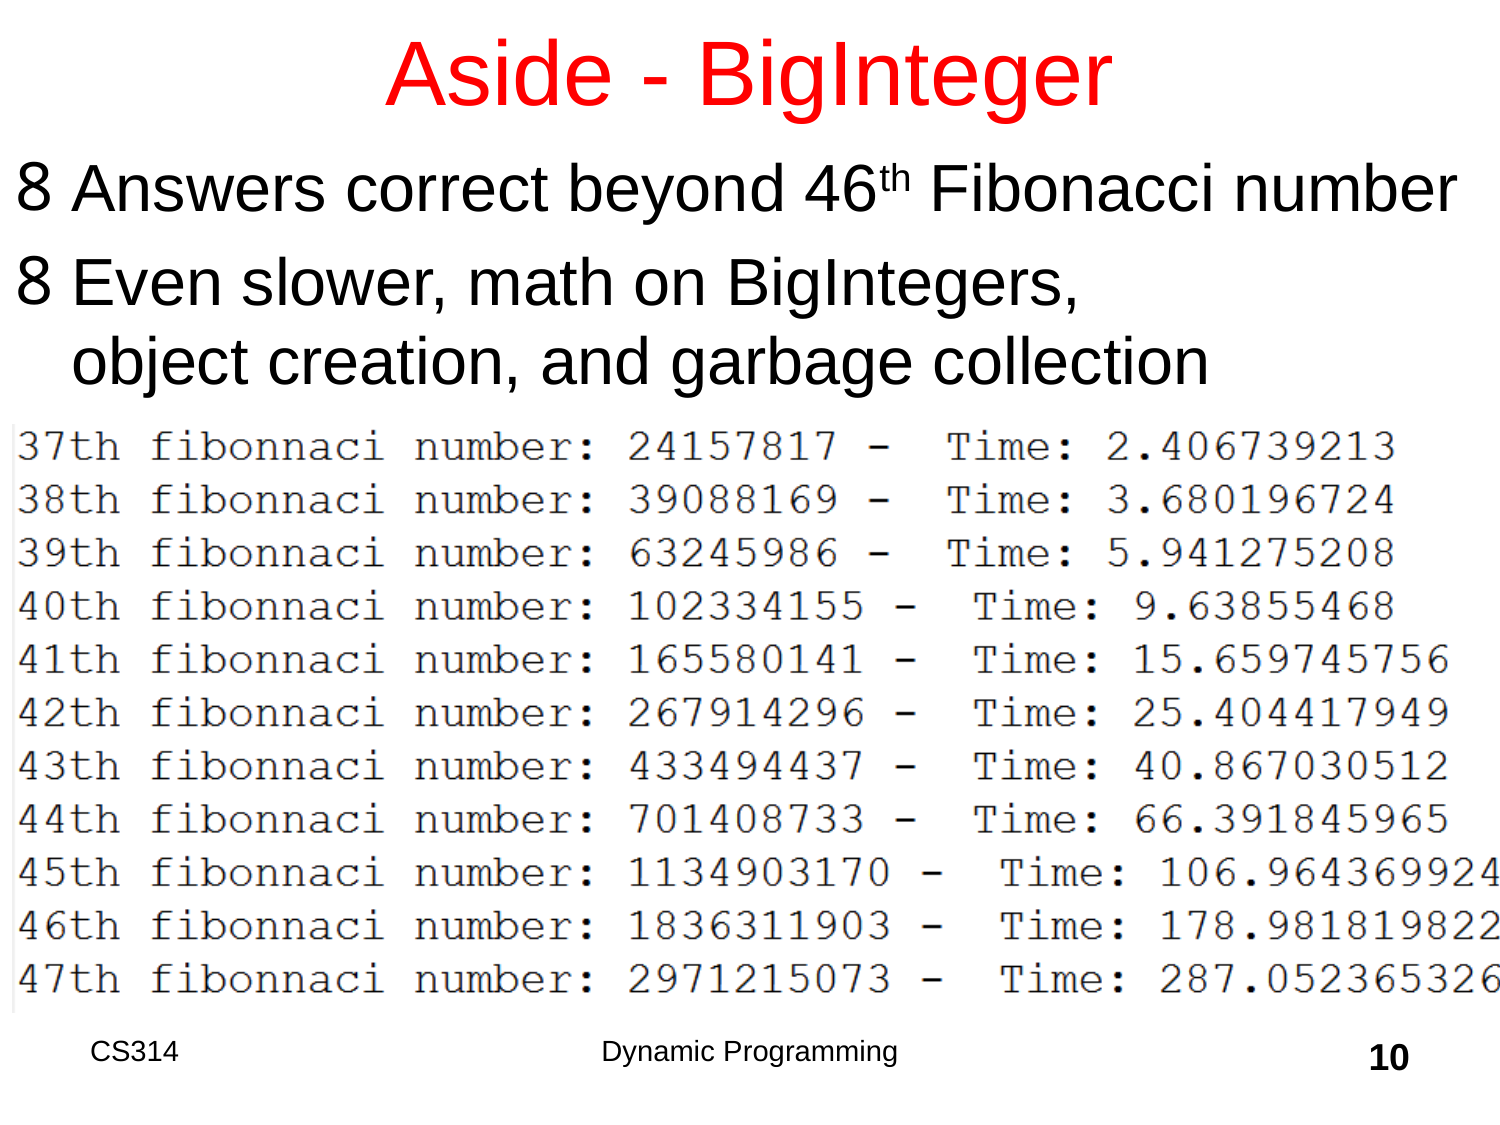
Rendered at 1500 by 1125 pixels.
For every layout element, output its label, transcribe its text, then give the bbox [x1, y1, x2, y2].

footer Dynamic Programming [462, 1024, 1038, 1101]
list Answers correct beyond 46th Fibonacci number Even slower, math on BigIntegers, object creation, and garbage collection [0, 137, 1500, 1038]
slide_number 10 [1112, 1024, 1426, 1101]
slide_number CS314 [74, 1024, 451, 1101]
picture [12, 424, 1500, 1013]
title Aside - BigInteger [112, 0, 1388, 137]
